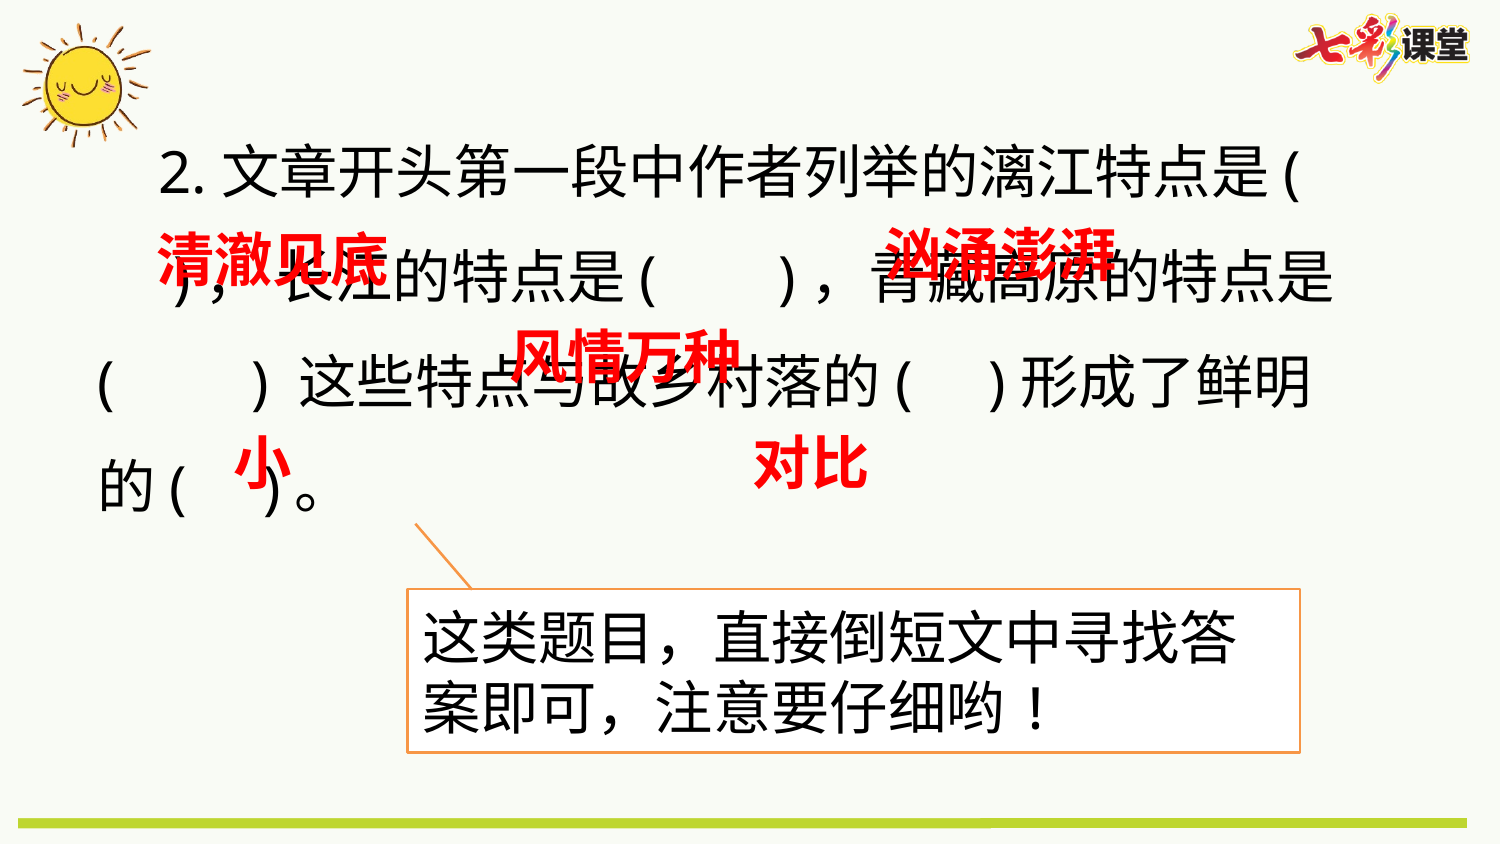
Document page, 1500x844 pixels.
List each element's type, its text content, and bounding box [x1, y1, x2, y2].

text_box 2.文章开头第一段中作者列举的漓江特点是( )， 长江的特点是( )，青藏高原的特点是( ) 这些特点与故乡村落的( )形成了鲜明的( )。 [82, 92, 1363, 528]
text_box 清澈见底 [141, 215, 454, 301]
picture [1291, 9, 1472, 87]
text_box 对比 [738, 418, 893, 504]
text_box 小 [218, 418, 328, 504]
picture [18, 771, 1467, 844]
text_box 风情万种 [494, 312, 783, 398]
text_box 这类题目，直接倒短文中寻找答案即可，注意要仔细哟! [406, 522, 1301, 754]
picture [0, 0, 173, 172]
text_box 汹涌澎湃 [868, 211, 1140, 296]
